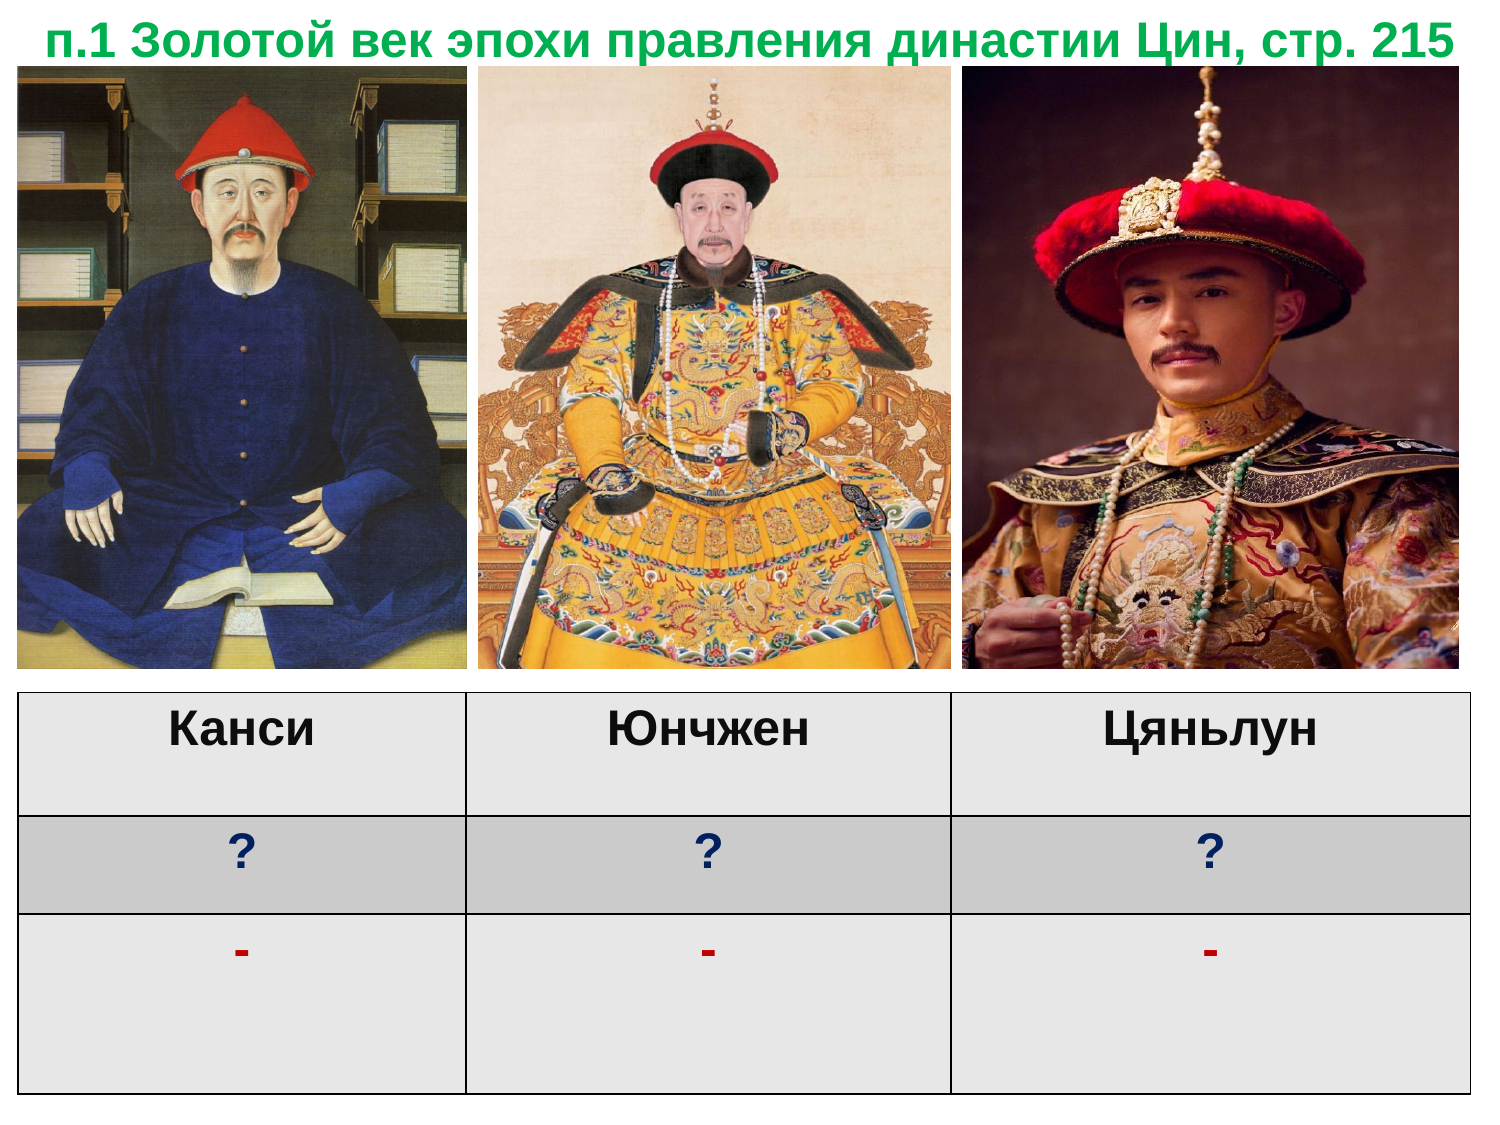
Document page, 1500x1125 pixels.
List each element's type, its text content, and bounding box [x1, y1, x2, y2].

picture [962, 66, 1460, 669]
picture [17, 66, 467, 669]
subtitle п.1 Золотой век эпохи правления династии Цин, стр. 215 [0, 0, 1500, 91]
table_cell - [19, 915, 465, 1093]
table_cell ? [467, 817, 950, 913]
table_header Канси [19, 693, 465, 815]
table_cell ? [952, 817, 1470, 913]
table_cell ? [19, 817, 465, 913]
table_header Цяньлун [952, 693, 1470, 815]
table_cell - [467, 915, 950, 1093]
table_cell - [952, 915, 1470, 1093]
table_header Юнчжен [467, 693, 950, 815]
picture [478, 66, 951, 669]
